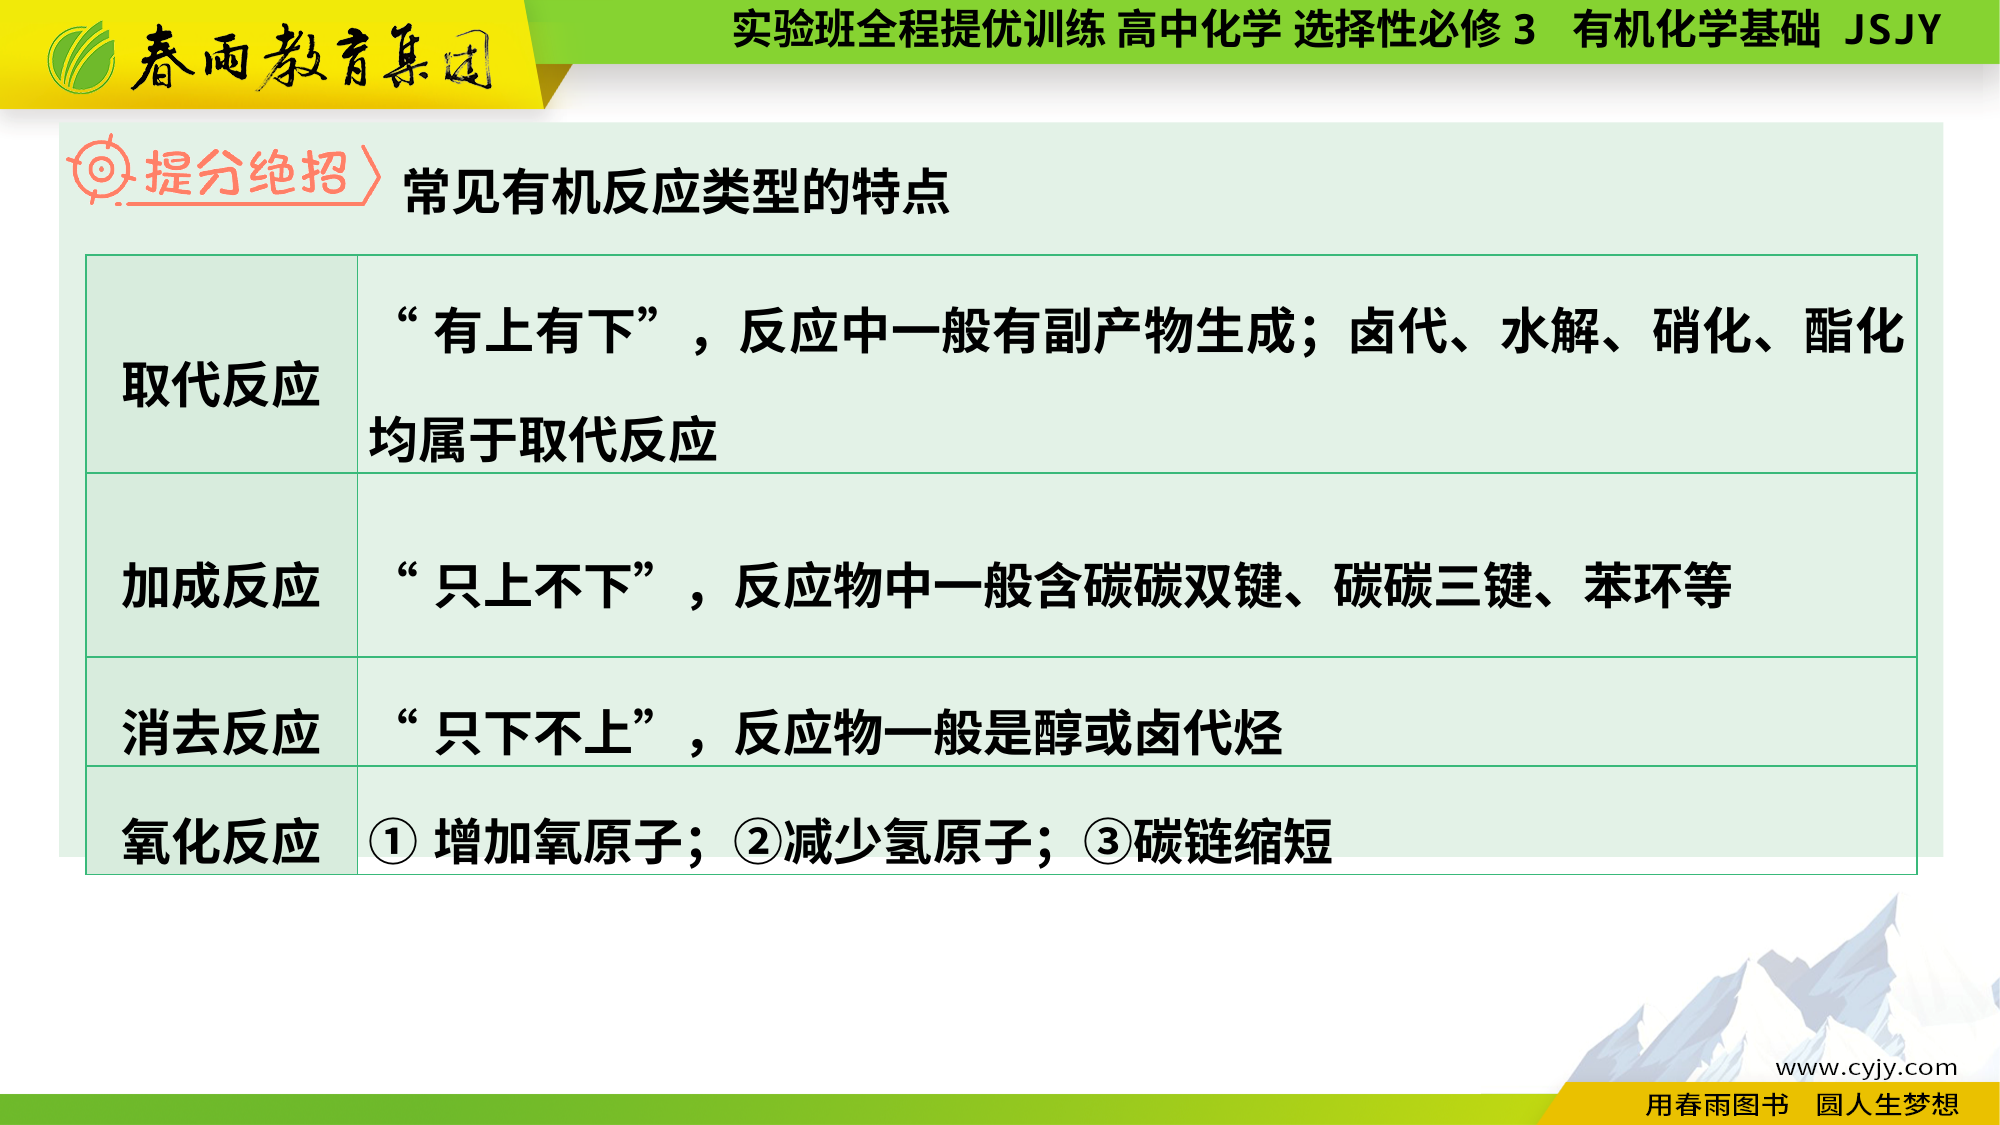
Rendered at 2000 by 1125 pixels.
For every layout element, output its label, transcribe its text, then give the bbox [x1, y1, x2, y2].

table_cell 加成反应 [87, 474, 357, 656]
table_cell 消去反应 [87, 658, 357, 765]
table_cell “只下不上”，反应物一般是醇或卤代烃 [358, 658, 1916, 765]
table_header 取代反应 [87, 256, 357, 472]
list 常见有机反应类型的特点 [59, 122, 1944, 857]
table_header “有上有下”，反应中一般有副产物生成；卤代、水解、硝化、酯化均属于取代反应 [358, 256, 1916, 472]
table_cell ①增加氧原子；②减少氢原子；③碳链缩短 [358, 767, 1916, 874]
table_cell “只上不下”，反应物中一般含碳碳双键、碳碳三键、苯环等 [358, 474, 1916, 656]
table_cell 氧化反应 [87, 767, 357, 874]
picture [0, 0, 2000, 1125]
